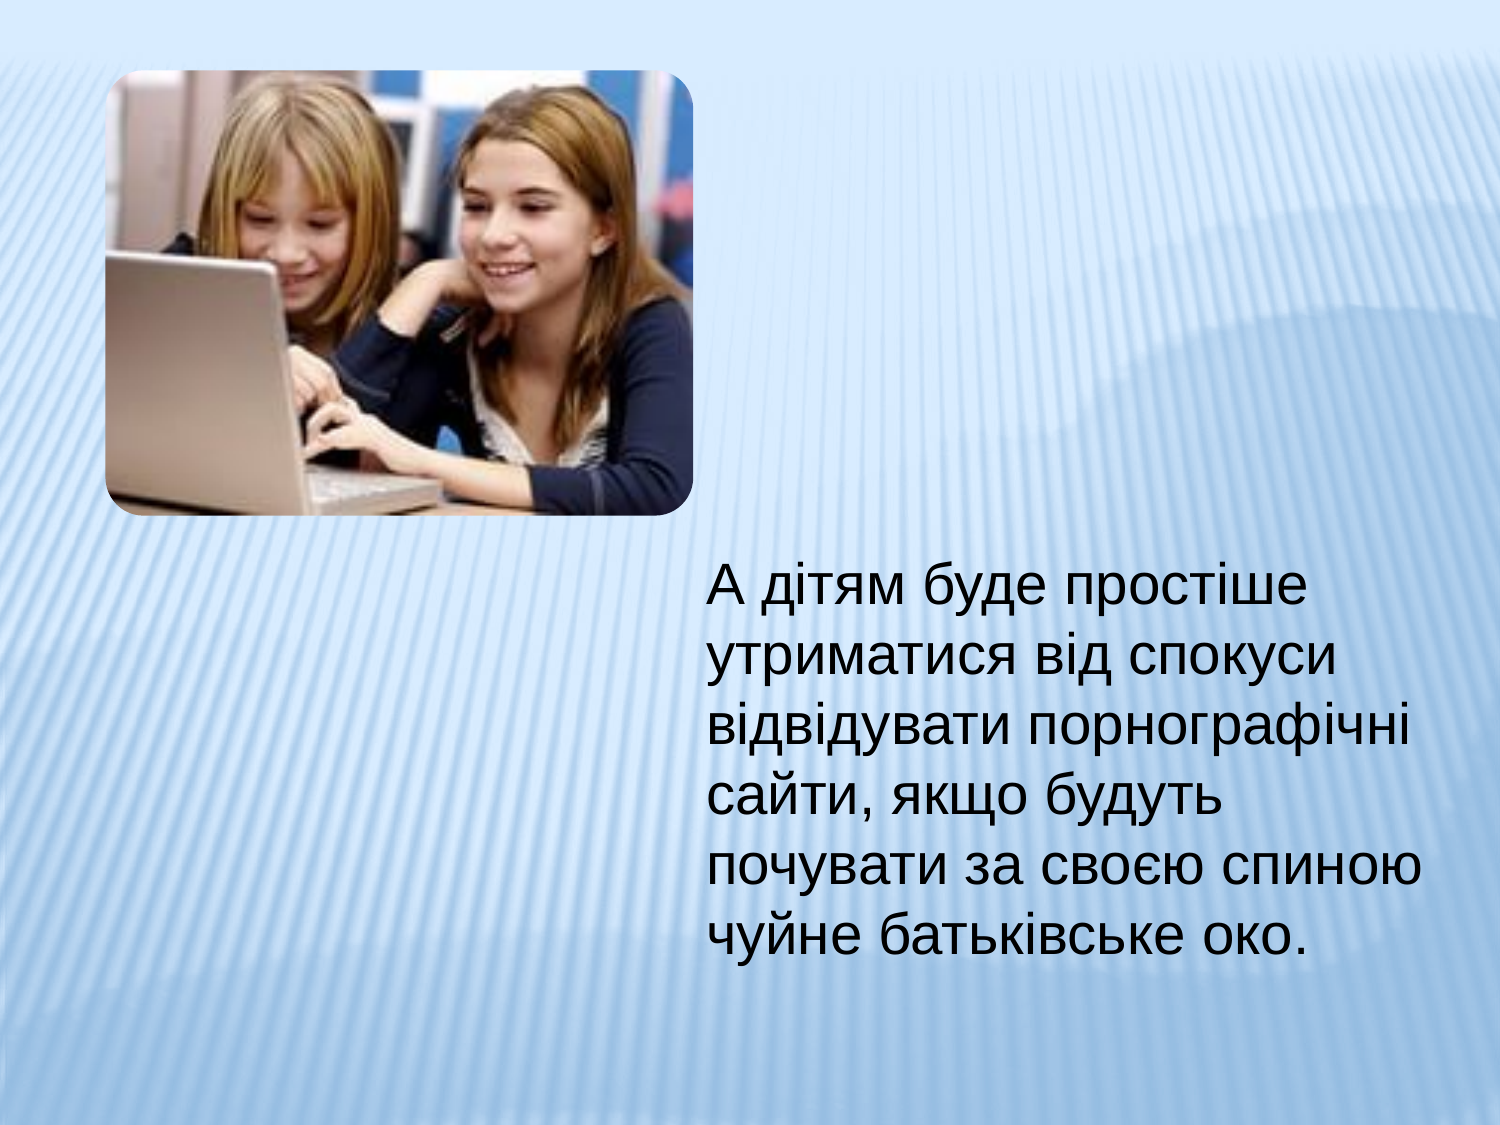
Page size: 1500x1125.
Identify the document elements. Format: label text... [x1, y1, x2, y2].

picture [105, 70, 694, 516]
text_box А дітям буде простіше утриматися від спокуси відвідувати порнографічні сайти, якщо будуть почувати за своєю спиною чуйне батьківське око. [691, 538, 1442, 974]
